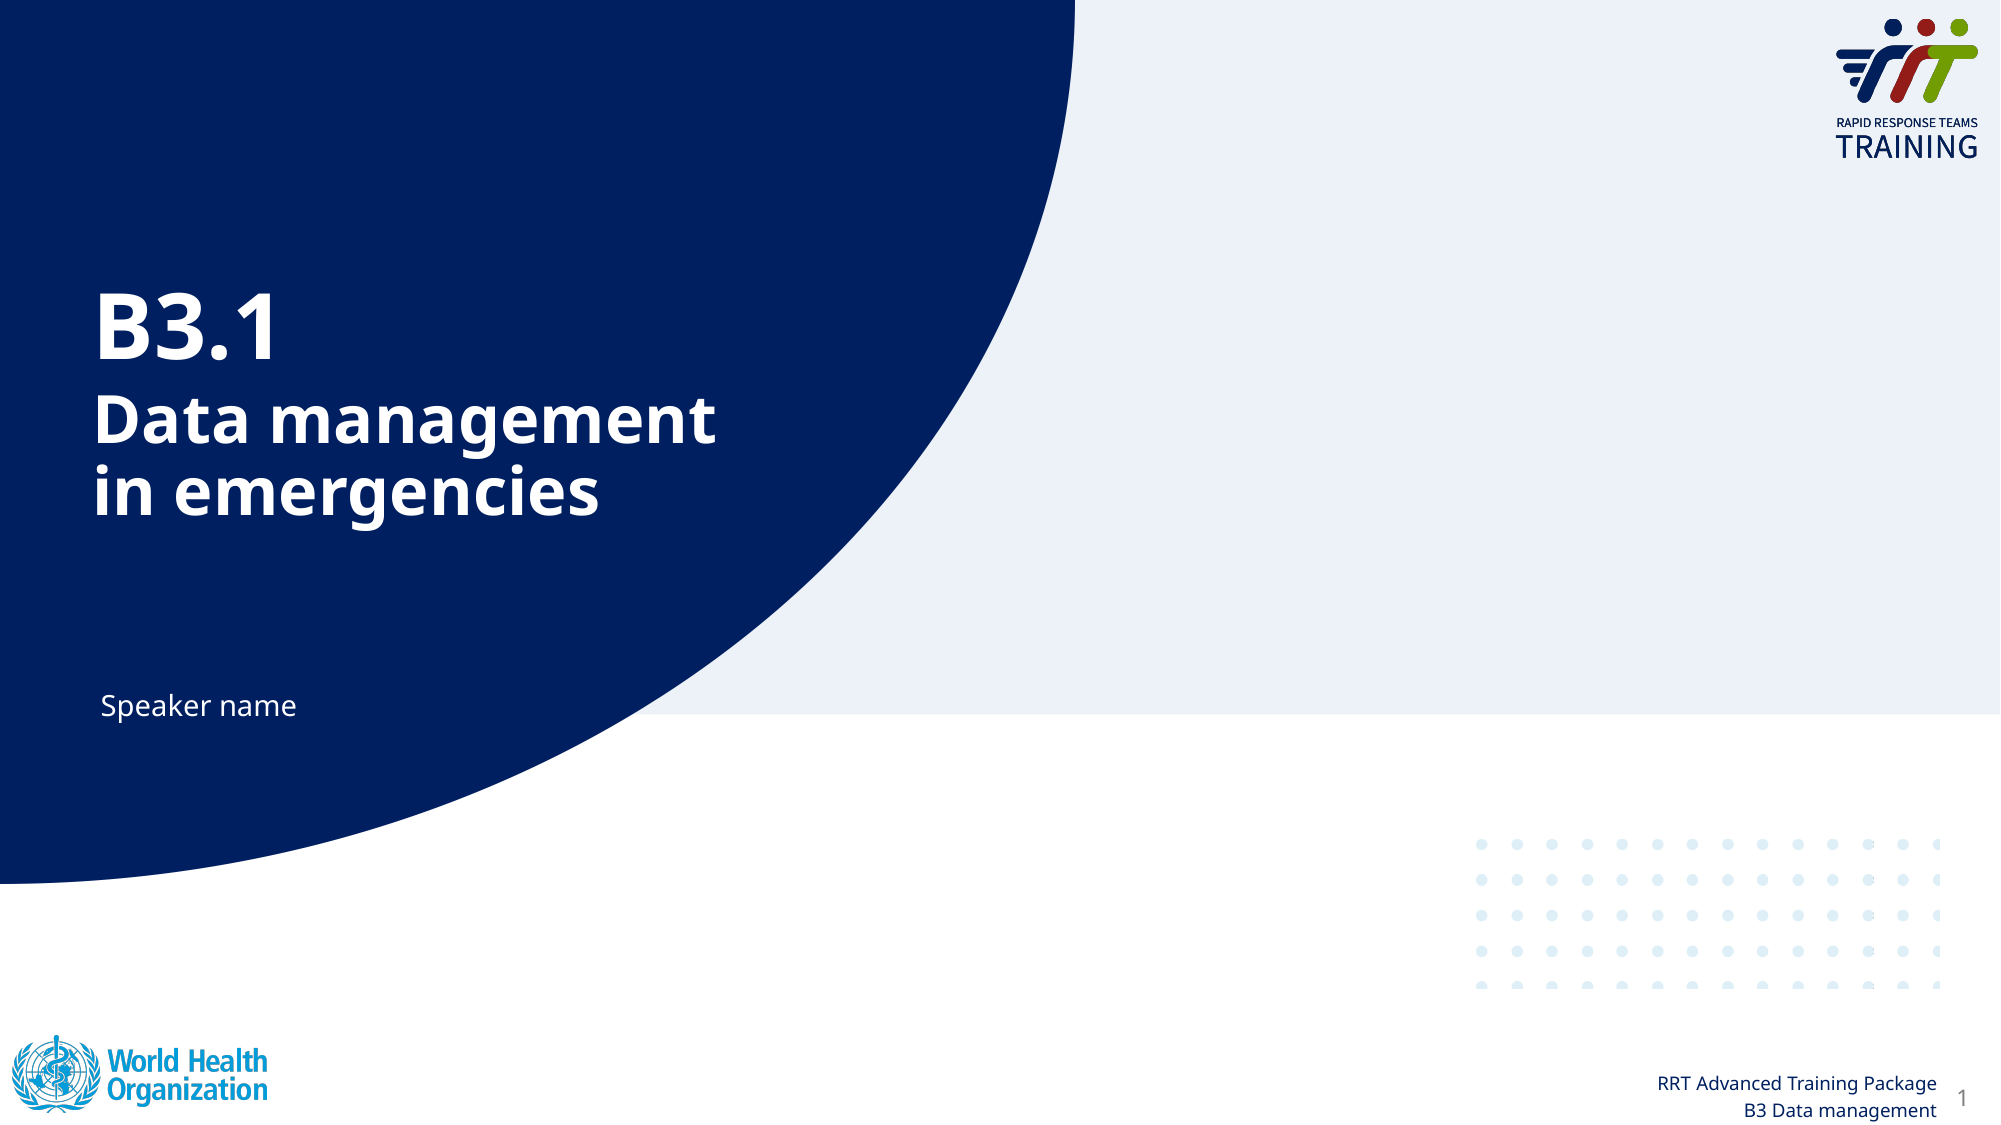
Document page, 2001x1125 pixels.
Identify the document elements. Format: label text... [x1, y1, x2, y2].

picture [1476, 839, 1940, 989]
text_box B3.1 [84, 260, 1079, 386]
picture [58, 1050, 64, 1058]
picture [1835, 19, 1978, 167]
picture [12, 1035, 267, 1113]
picture [0, 0, 1075, 884]
picture [12, 1083, 48, 1113]
text_box Speaker name [93, 680, 476, 730]
title Data management in emergencies [84, 386, 822, 657]
